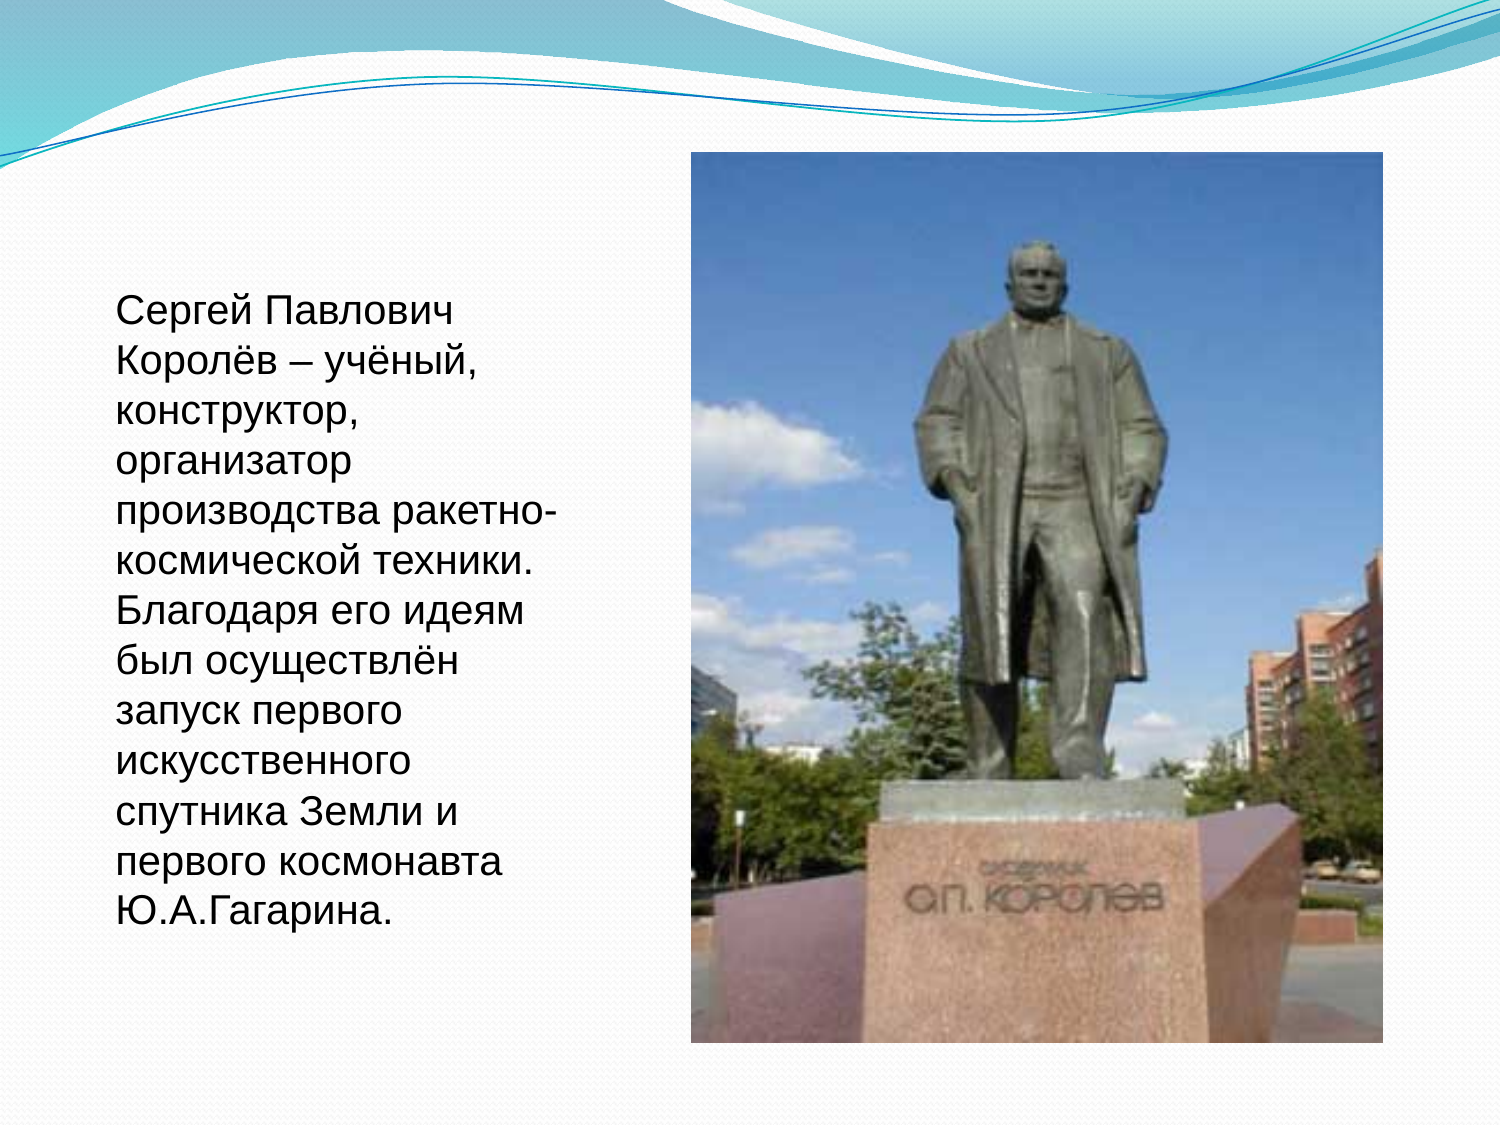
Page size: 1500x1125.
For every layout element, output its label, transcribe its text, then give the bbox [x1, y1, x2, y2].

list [691, 152, 1383, 1044]
list Сергей Павлович Королёв – учёный, конструктор, организатор производства ракетно-космической техники. Благодаря его идеям был осуществлён запуск первого искусственного спутника Земли и первого космонавта Ю.А.Гагарина. [112, 275, 563, 1025]
